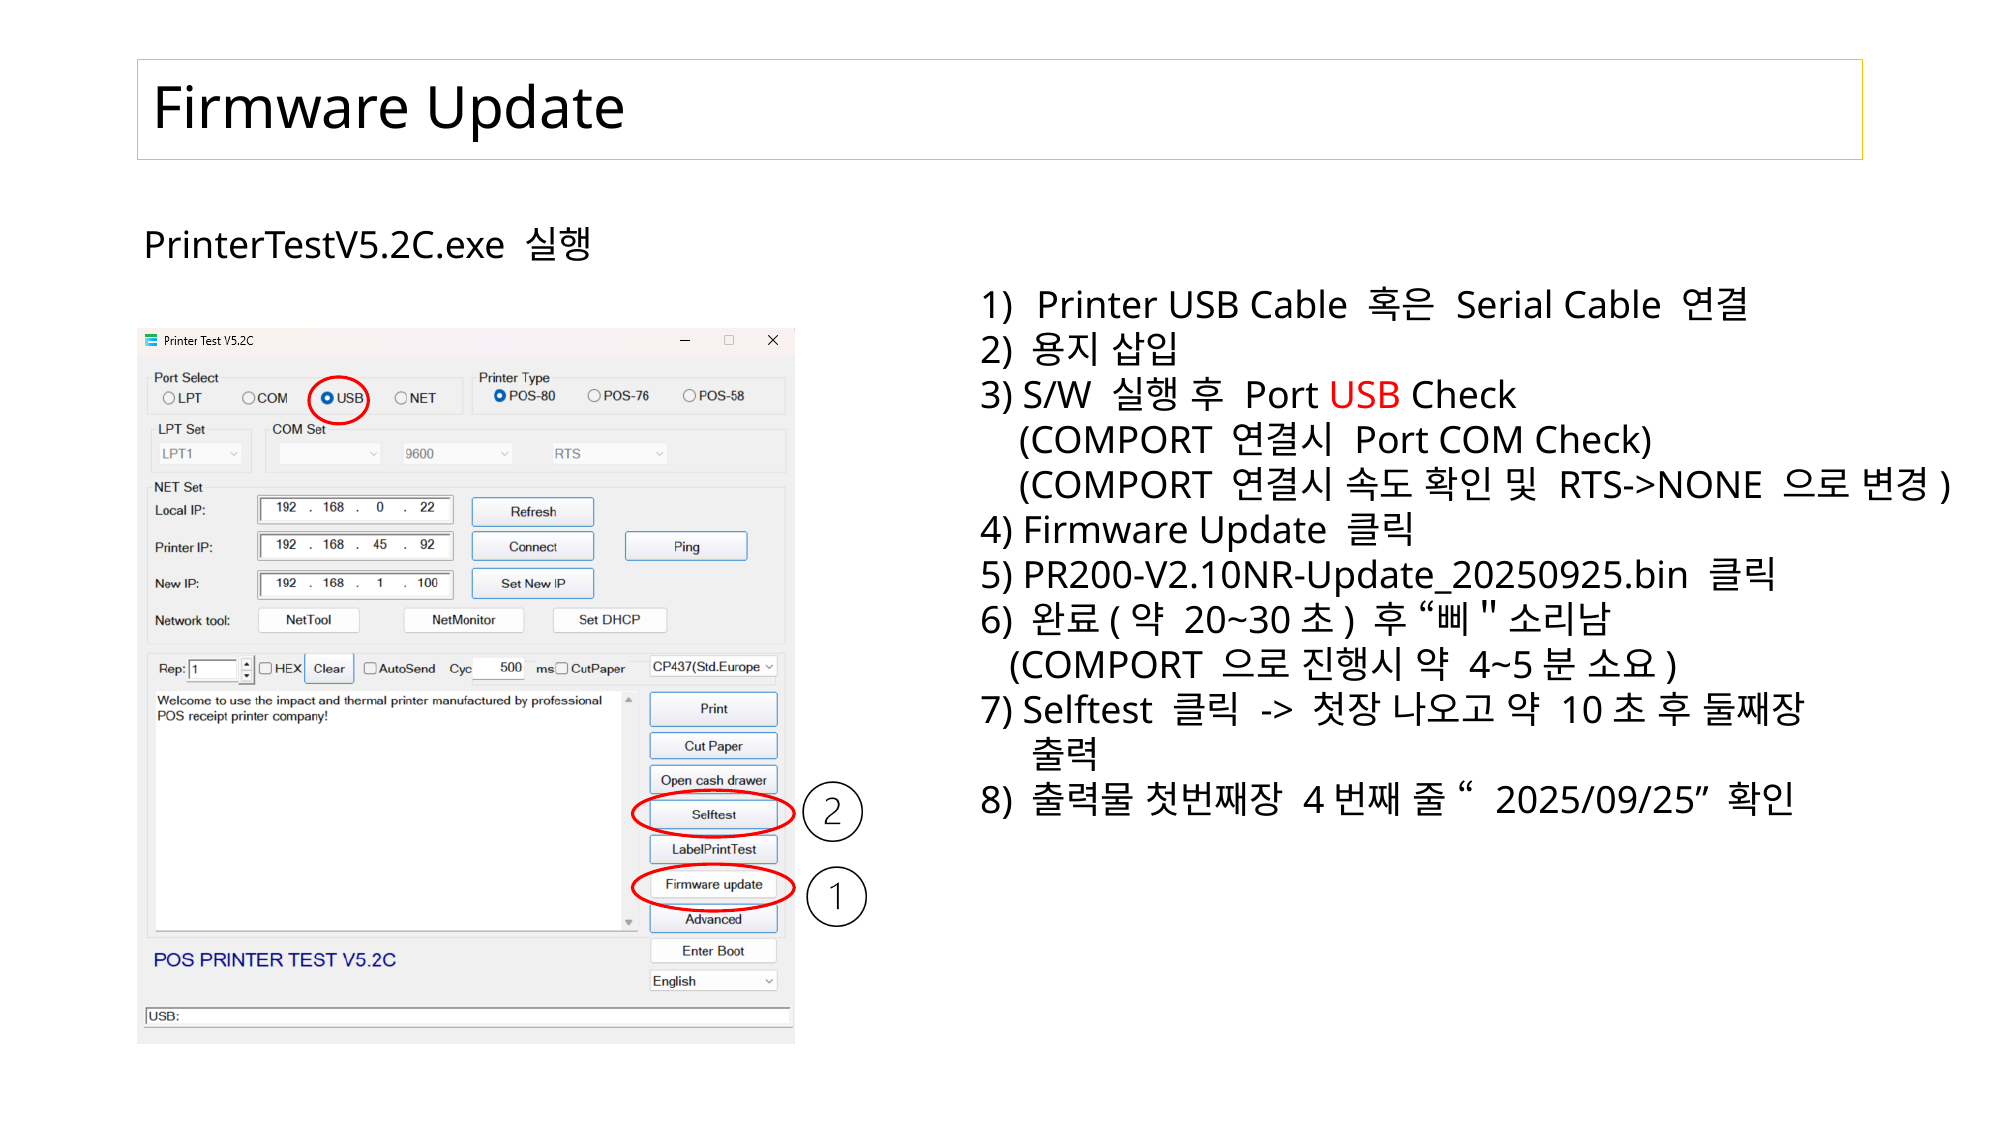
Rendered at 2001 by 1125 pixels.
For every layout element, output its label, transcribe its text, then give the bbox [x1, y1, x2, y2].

title Firmware Update [137, 59, 1863, 160]
picture [136, 327, 871, 1045]
text_box PrinterTestV5.2C.exe 실행 [128, 213, 609, 274]
text_box Printer USB Cable 혹은 Serial Cable 연결 2) 용지 삽입 3) S/W 실행 후 Port USB Check (COMPORT 연결시 Port COM Check) (COMPORT 연결시 속도 확인 및 RTS->NONE 으로 변경) 4) Firmware Update 클릭 5) PR200-V2.10NR-Update_20250925.bin 클릭 6) 완료(약 20~30초) 후 “삐＂소리남 (COMPORT 으로 진행시 약 4~5분 소요) 7) Selftest 클릭 -> 첫장 나오고 약 10초 후 둘째장 출력 8) 출력물 첫번째장 4번째 줄 “ 2025/09/25” 확인 [965, 273, 1966, 1054]
picture [798, 857, 876, 936]
